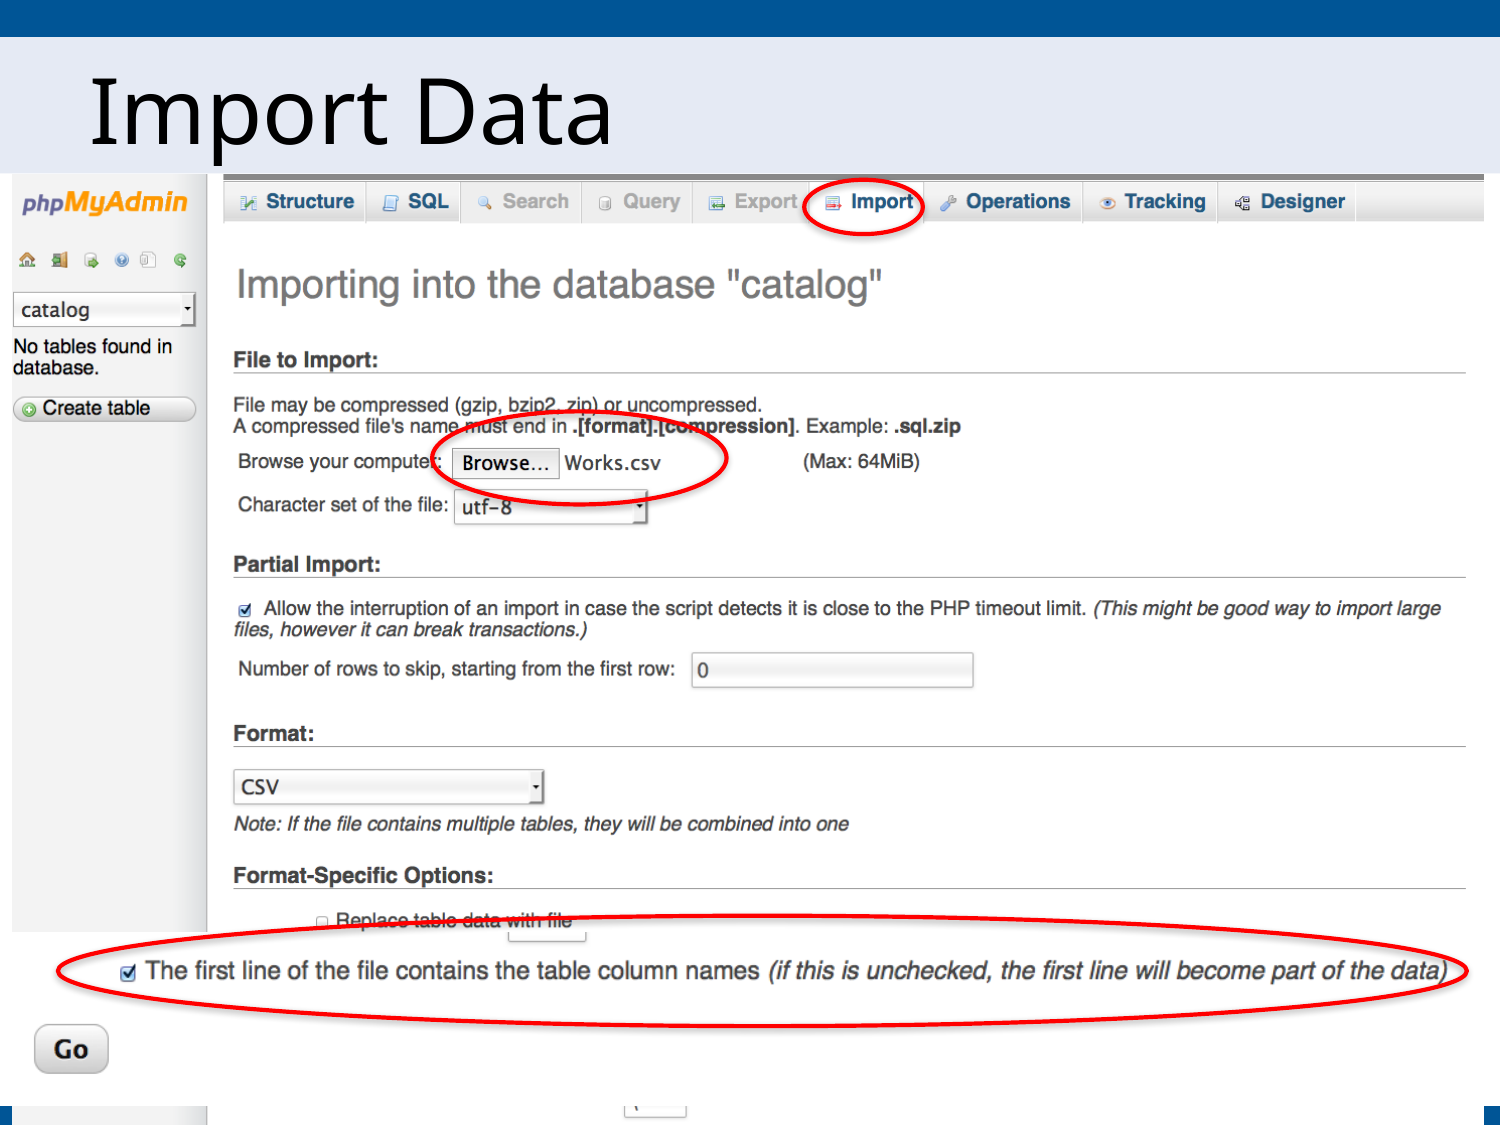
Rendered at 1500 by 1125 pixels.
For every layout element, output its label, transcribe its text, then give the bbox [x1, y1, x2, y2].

picture [0, 0, 1500, 1125]
title Import Data [75, 45, 1425, 173]
